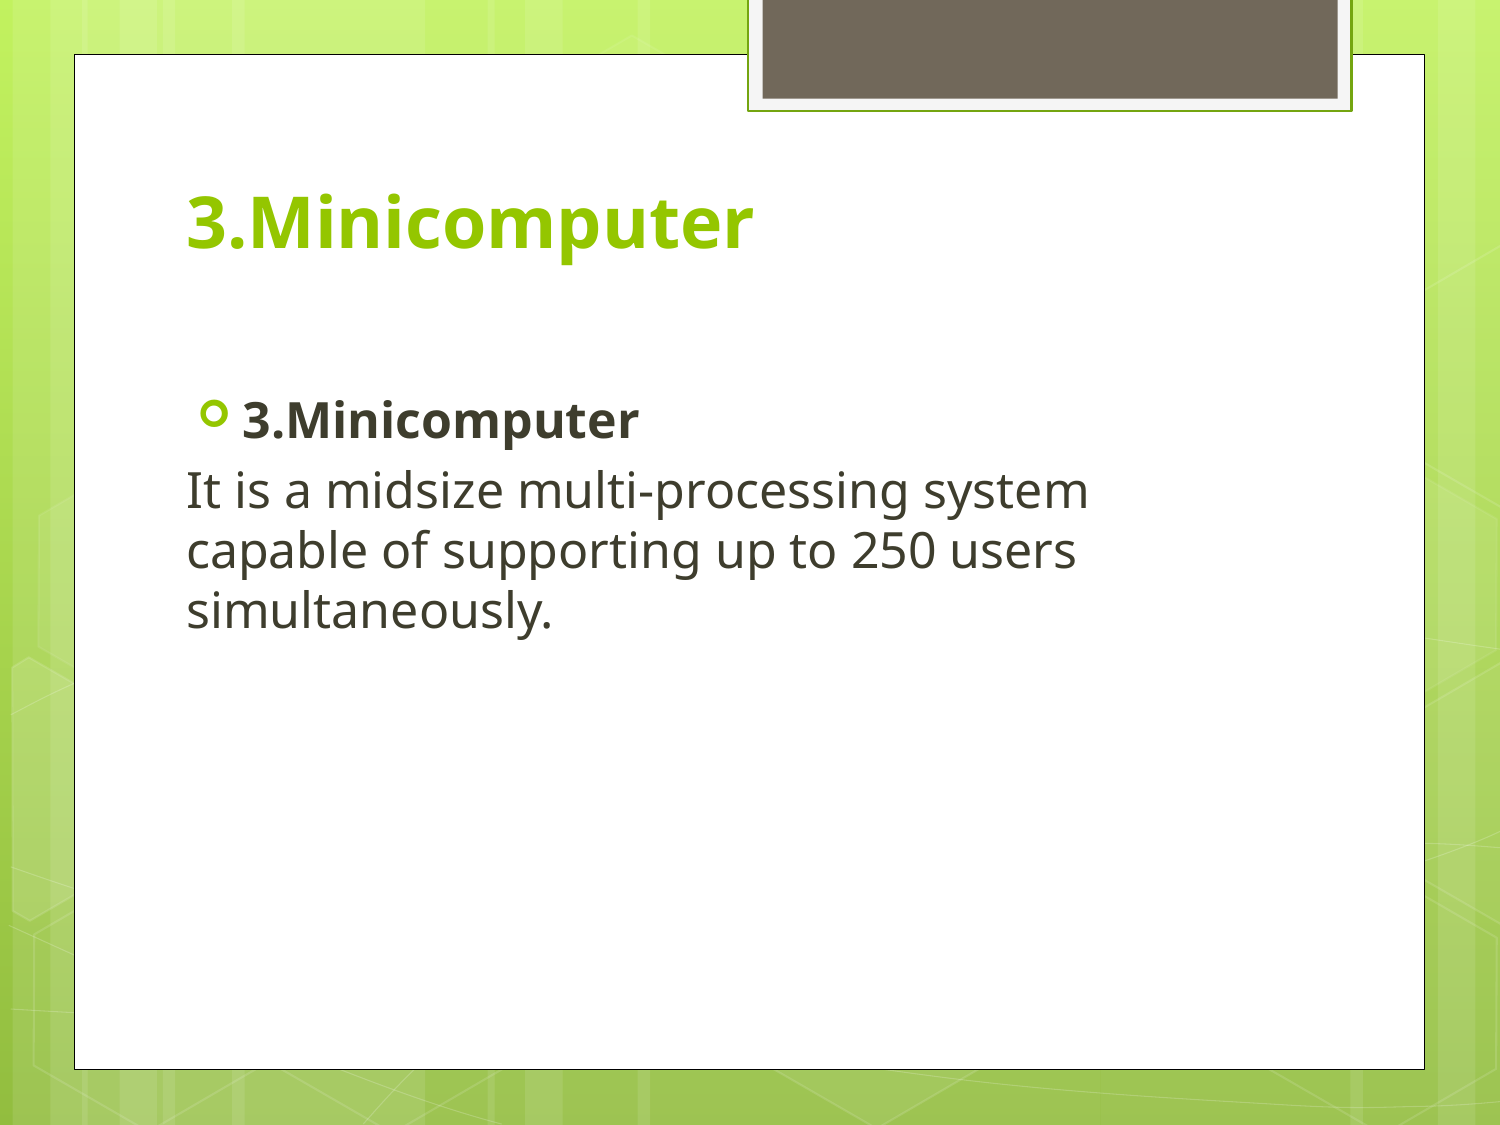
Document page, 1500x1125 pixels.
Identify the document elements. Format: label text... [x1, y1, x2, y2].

title 3.Minicomputer [171, 168, 1324, 357]
list 3.Minicomputer It is a midsize multi-processing system capable of supporting up to 250 users simultaneously. [171, 381, 1283, 957]
